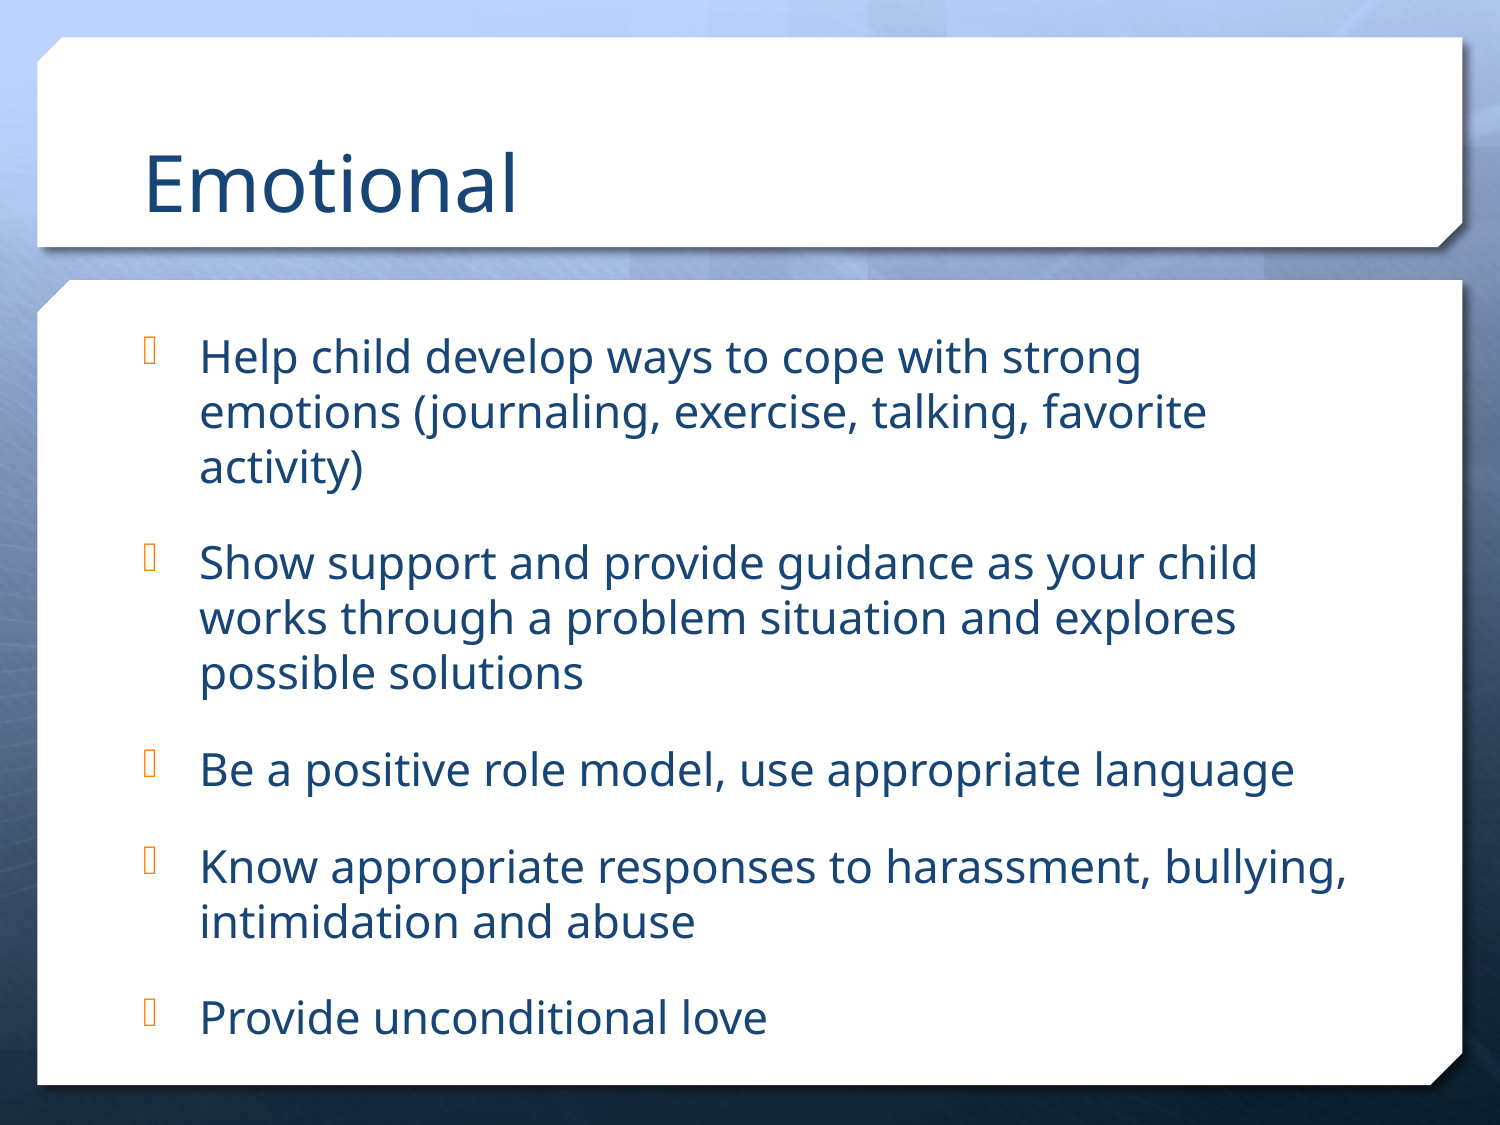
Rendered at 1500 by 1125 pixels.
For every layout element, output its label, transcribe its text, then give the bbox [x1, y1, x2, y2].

list Help child develop ways to cope with strong emotions (journaling, exercise, talking, favorite activity) Show support and provide guidance as your child works through a problem situation and explores possible solutions Be a positive role model, use appropriate language Know appropriate responses to harassment, bullying, intimidation and abuse Provide unconditional love [127, 319, 1372, 978]
title Emotional [127, 48, 1372, 236]
